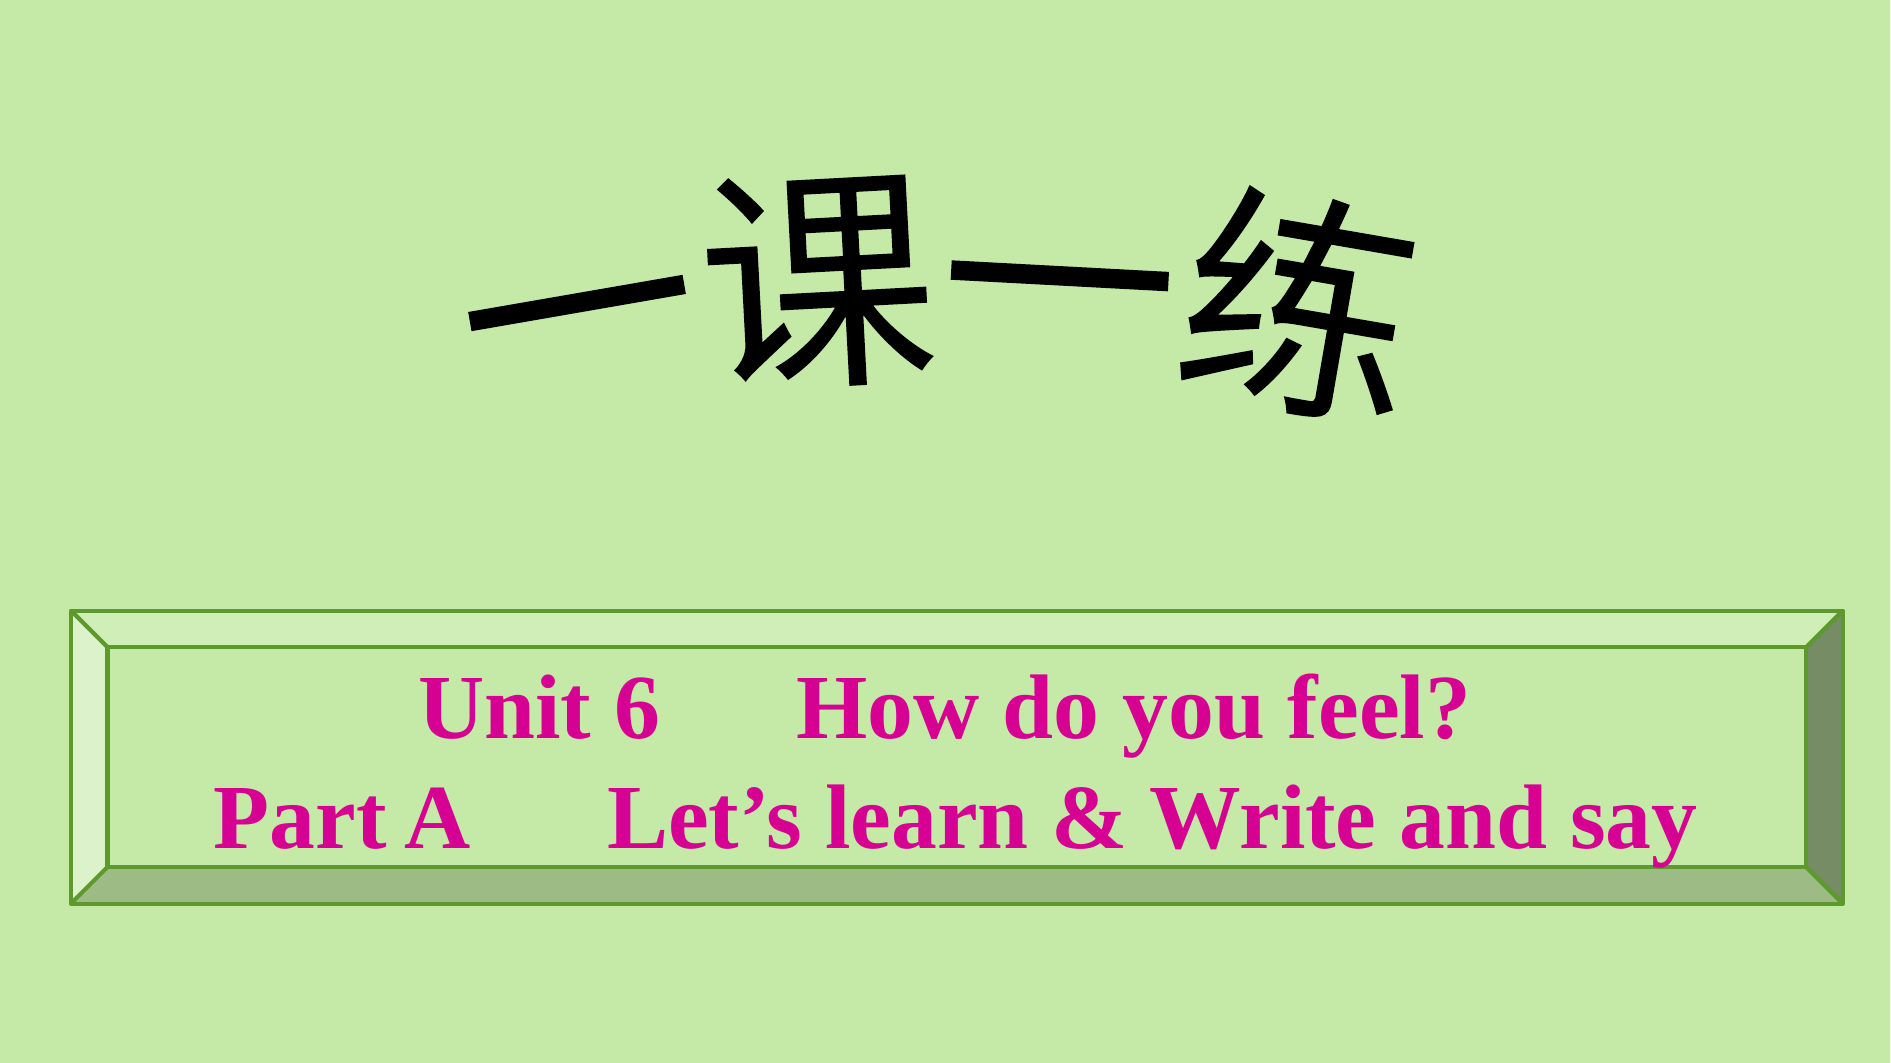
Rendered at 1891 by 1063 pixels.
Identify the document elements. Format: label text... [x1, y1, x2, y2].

text_box Unit 6 How do you feel? Part A Let’s learn & Write and say [69, 609, 1845, 906]
